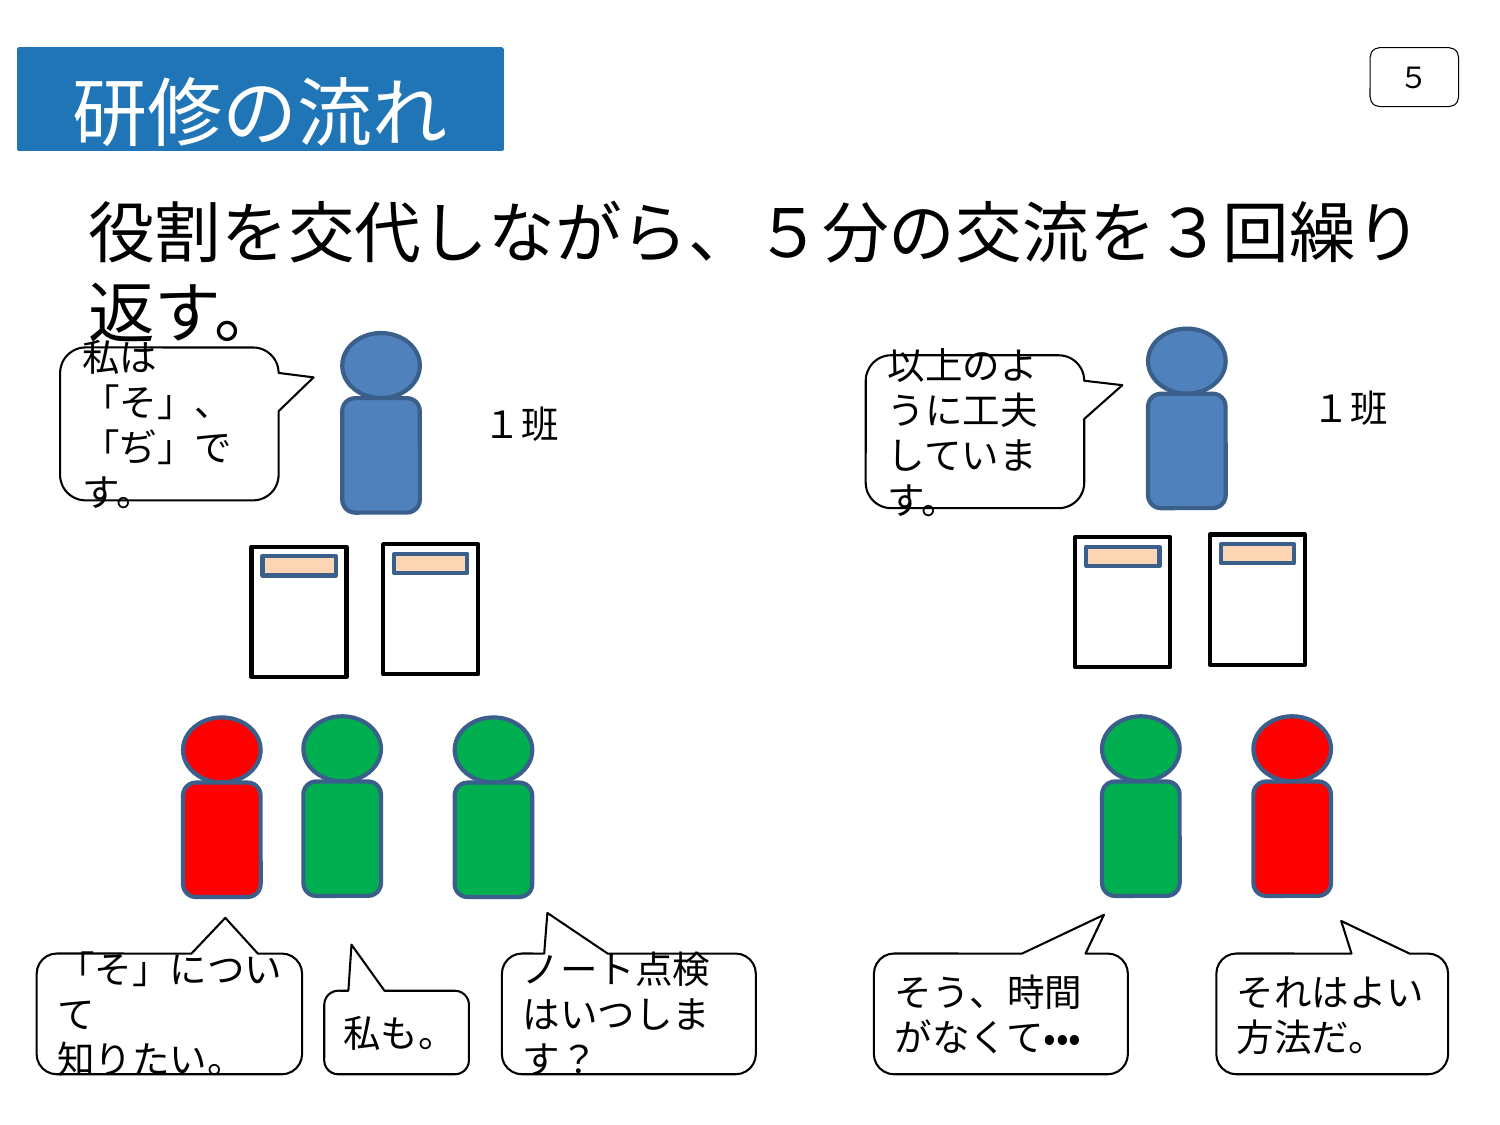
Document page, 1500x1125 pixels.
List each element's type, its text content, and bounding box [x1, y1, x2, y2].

text_box 「そ」について 知りたい。 [34, 915, 305, 1077]
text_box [1147, 328, 1226, 509]
text_box １班 [1297, 377, 1449, 438]
text_box 以上のように工夫しています。 [863, 353, 1125, 511]
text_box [454, 717, 533, 898]
text_box 役割を交代しながら、５分の交流を３回繰り返す。 [73, 183, 1500, 359]
text_box 研修の流れ [17, 47, 504, 151]
text_box 私は「そ」、「ぢ」です。 [57, 345, 316, 503]
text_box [1209, 534, 1306, 665]
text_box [182, 717, 261, 898]
text_box 私も。 [322, 942, 472, 1077]
text_box ノート点検はいつします？ [499, 911, 758, 1077]
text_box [1101, 716, 1180, 897]
text_box そう、時間がなくて・・・ [871, 912, 1130, 1077]
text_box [382, 543, 479, 675]
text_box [1253, 716, 1332, 897]
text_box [341, 332, 421, 513]
text_box ５ [1367, 45, 1461, 109]
text_box １班 [468, 393, 596, 454]
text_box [1075, 536, 1171, 668]
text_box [251, 546, 347, 678]
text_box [303, 716, 382, 897]
text_box それはよい方法だ。 [1214, 919, 1451, 1077]
